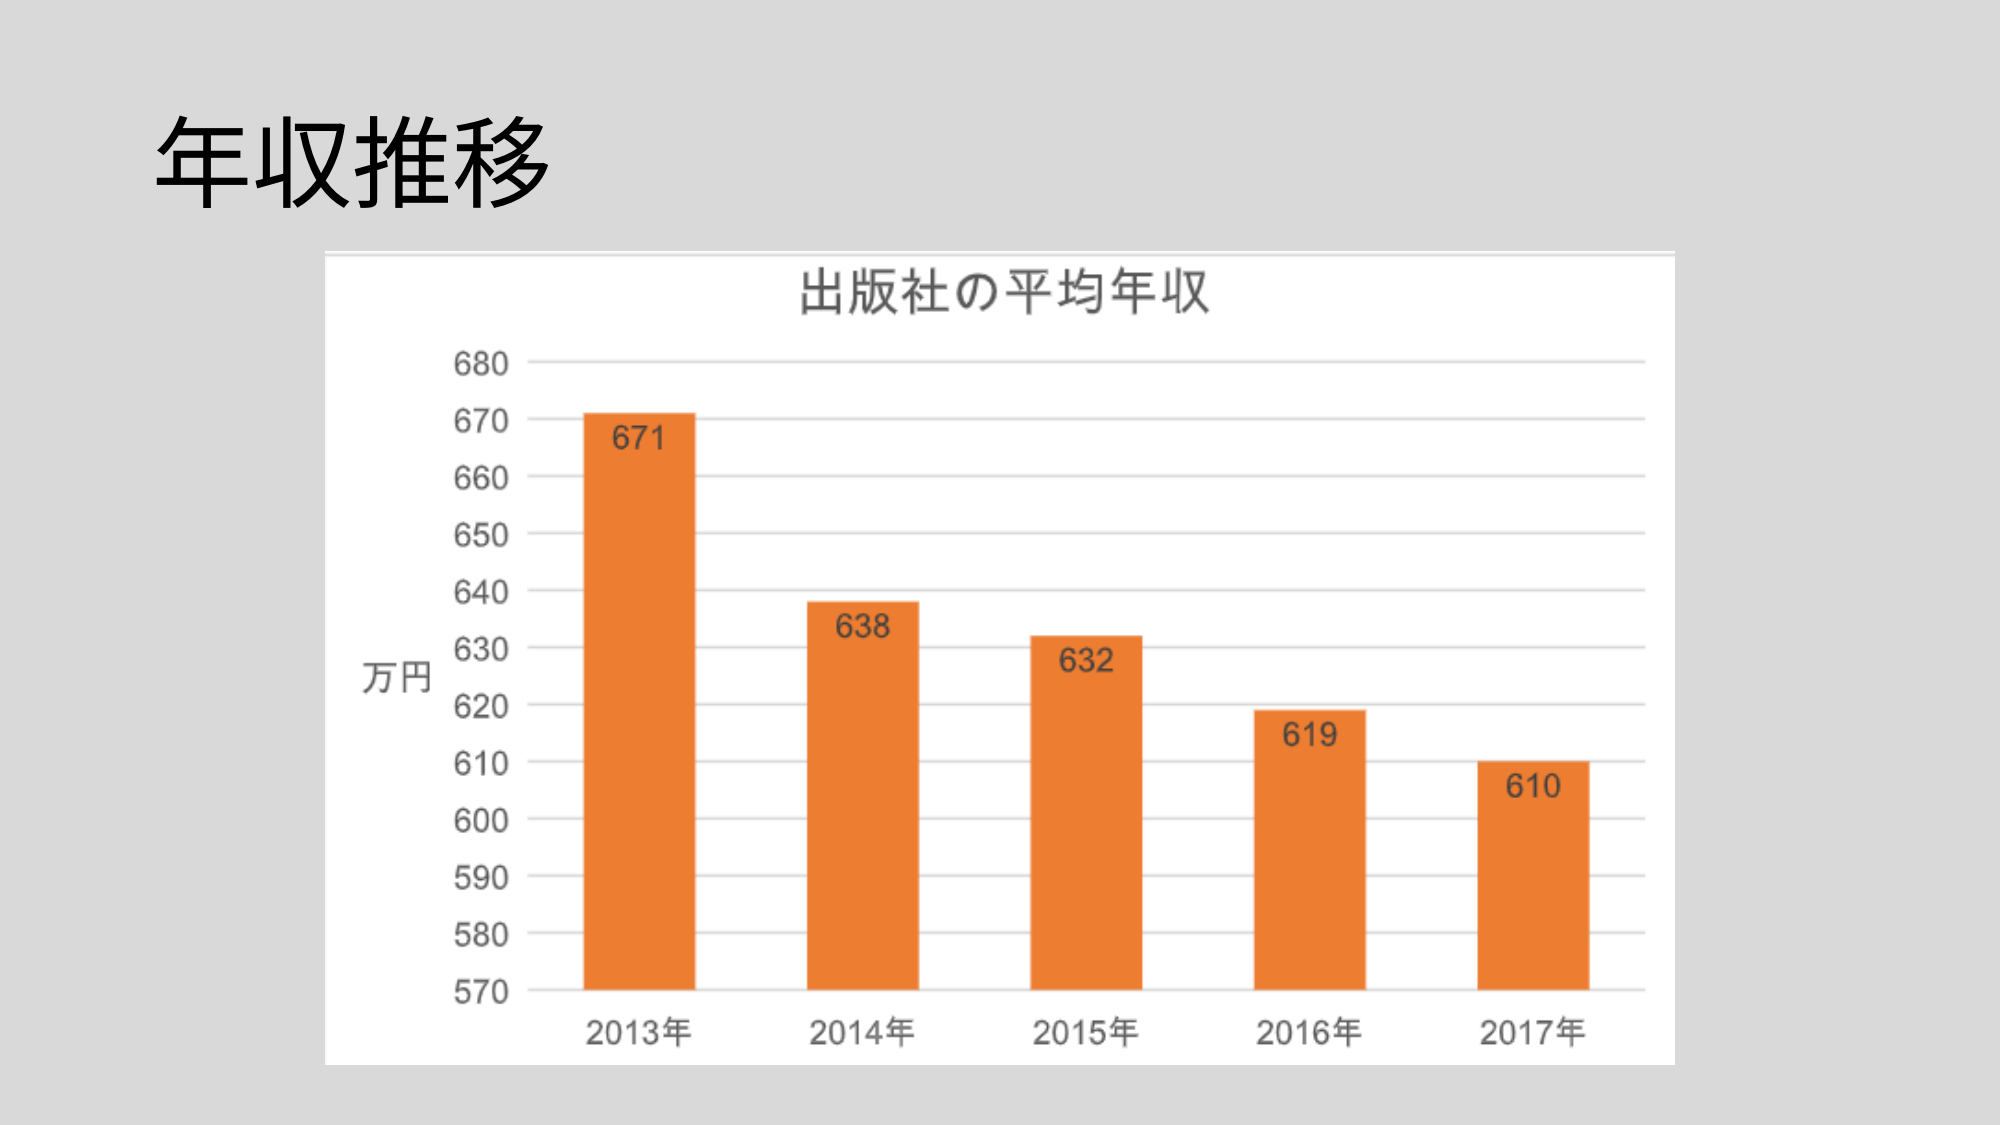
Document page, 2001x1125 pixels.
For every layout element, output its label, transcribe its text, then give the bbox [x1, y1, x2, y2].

title 年収推移 [137, 59, 1863, 278]
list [324, 251, 1675, 1066]
